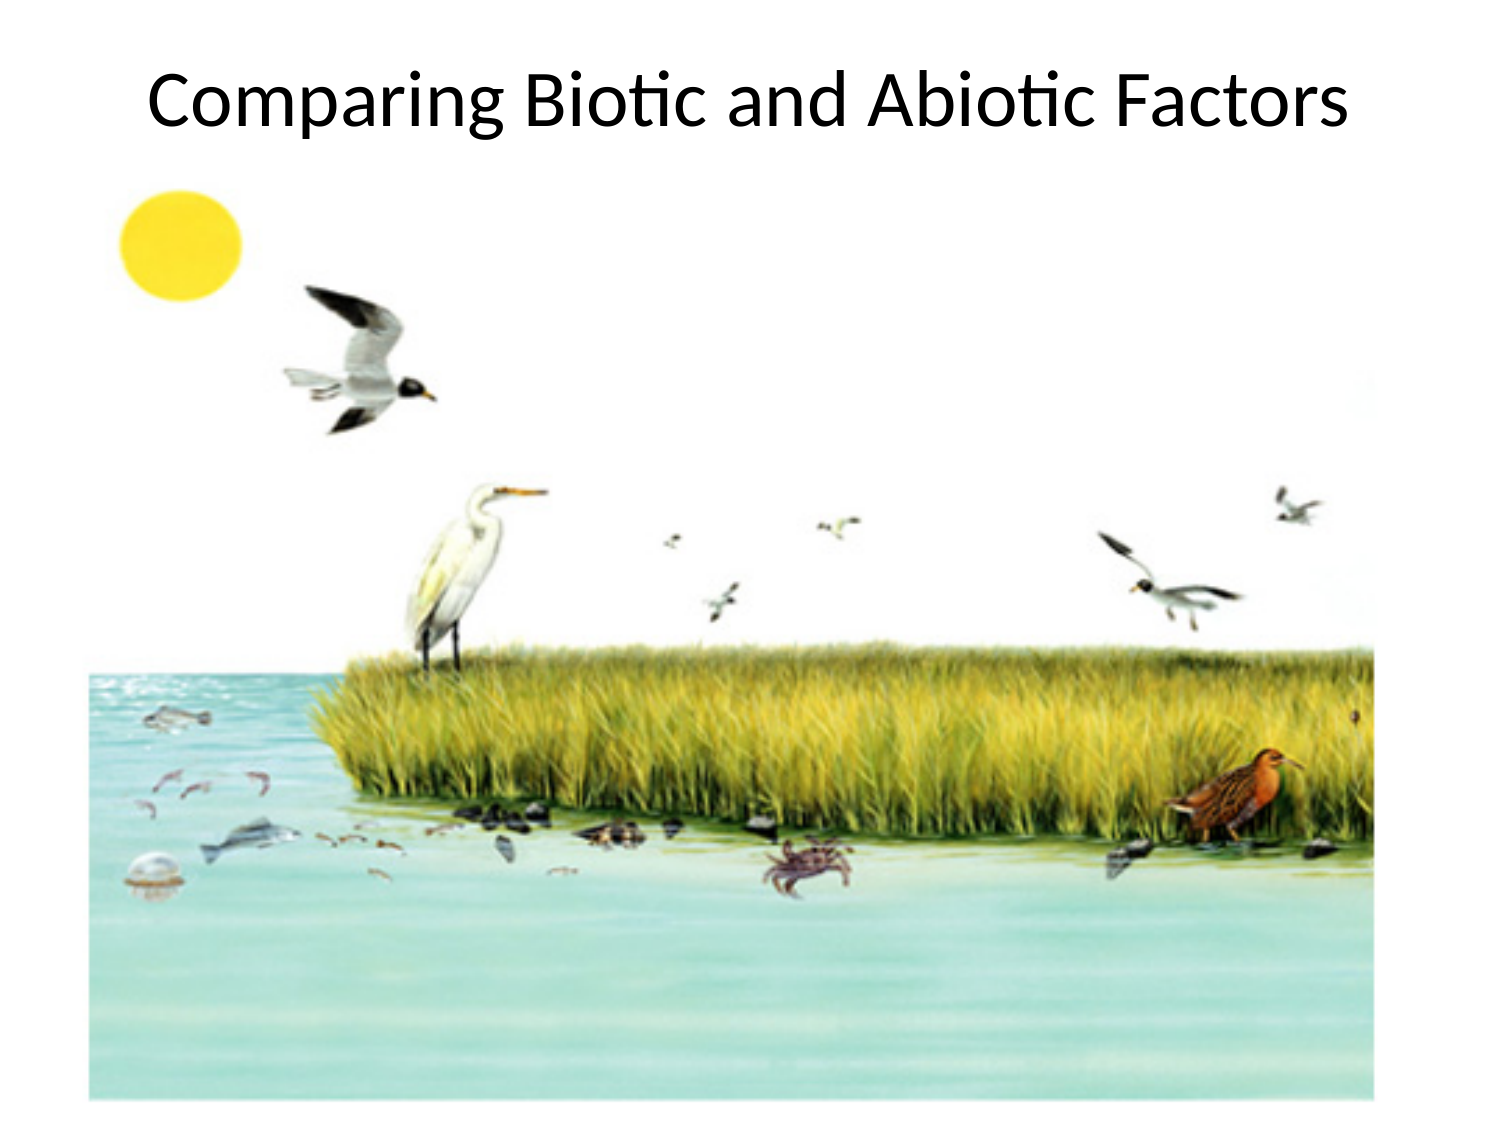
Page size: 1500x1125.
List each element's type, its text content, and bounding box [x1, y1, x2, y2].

title Comparing Biotic and Abiotic Factors [75, 0, 1425, 188]
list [62, 149, 1401, 1125]
